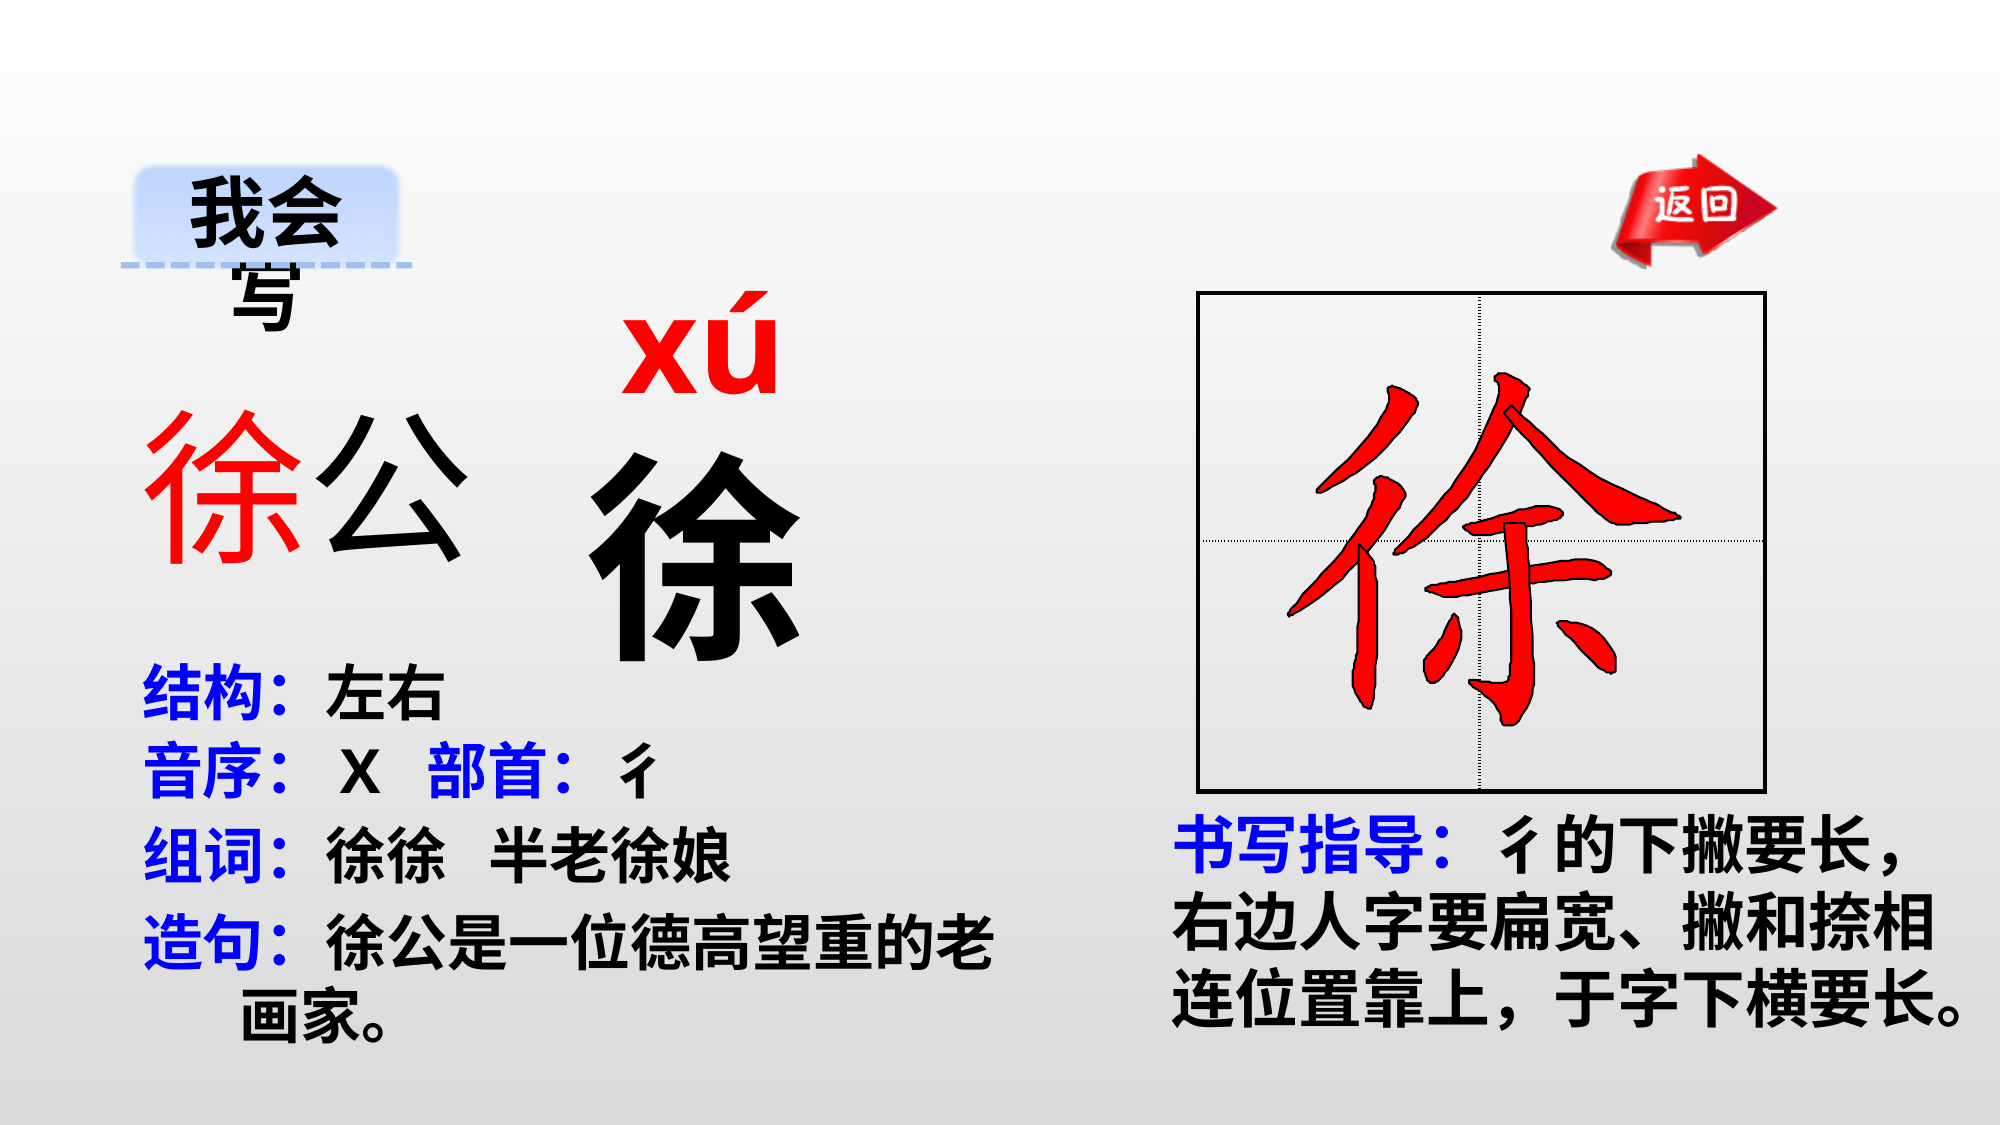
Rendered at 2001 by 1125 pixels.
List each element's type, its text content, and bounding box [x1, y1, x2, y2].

text_box [1393, 373, 1530, 555]
text_box [1556, 621, 1616, 674]
text_box 徐公 [126, 376, 574, 592]
text_box [1423, 613, 1462, 683]
text_box [1503, 405, 1681, 525]
text_box [1469, 522, 1535, 726]
text_box 组词：徐徐 半老徐娘 [127, 810, 893, 896]
text_box 音序：X 部首：彳 [127, 725, 763, 814]
text_box 结构：左右 [127, 647, 640, 725]
text_box [1425, 570, 1509, 597]
text_box 徐 [571, 411, 823, 694]
table_header [1200, 295, 1479, 541]
text_box 造句：徐公是一位德高望重的老 画家。 [127, 896, 1039, 1059]
text_box [1463, 506, 1563, 536]
text_box xú [606, 253, 1095, 428]
text_box [1530, 559, 1612, 584]
text_box [1287, 476, 1406, 617]
picture [1616, 154, 1814, 267]
table_cell [1479, 541, 1763, 789]
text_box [120, 161, 413, 273]
text_box [1316, 385, 1418, 493]
table_header [1479, 295, 1763, 541]
text_box [1352, 544, 1378, 709]
table_cell [1200, 541, 1479, 789]
text_box 书写指导：彳的下撇要长，右边人字要扁宽、撇和捺相连位置靠上，于字下横要长。 [1155, 797, 1988, 1043]
